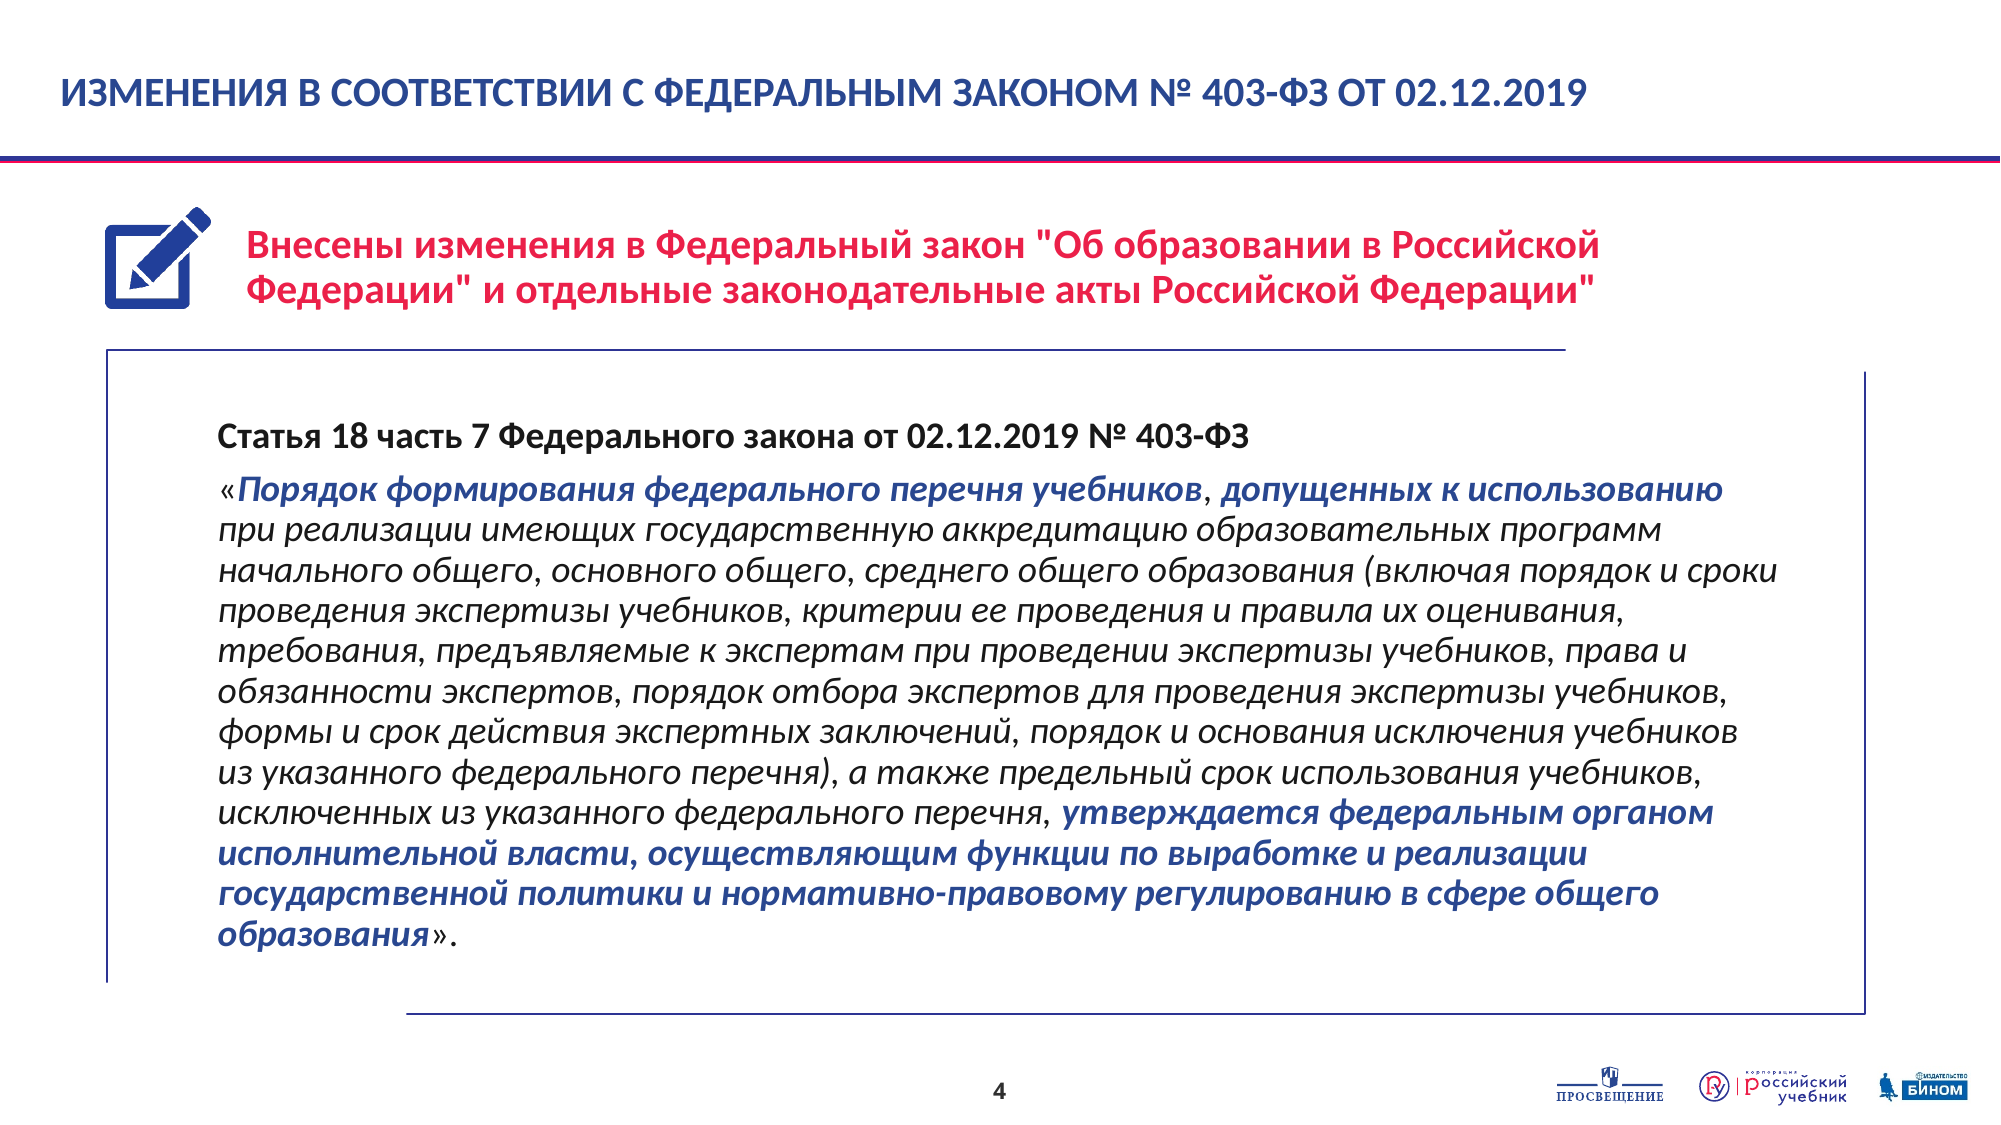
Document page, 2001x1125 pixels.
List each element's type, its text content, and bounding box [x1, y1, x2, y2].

text_box [31, 7, 1970, 159]
picture [104, 207, 211, 309]
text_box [85, 331, 1887, 1063]
picture [1877, 1066, 1971, 1107]
text_box Внесены изменения в Федеральный закон "Об образовании в Российской Федерации" и отдельные законодательные акты Российской Федерации" [244, 226, 1810, 309]
text_box ИЗМЕНЕНИЯ В СООТВЕТСТВИИ С ФЕДЕРАЛЬНЫМ ЗАКОНОМ № 403-ФЗ ОТ 02.12.2019 [45, 57, 2000, 122]
